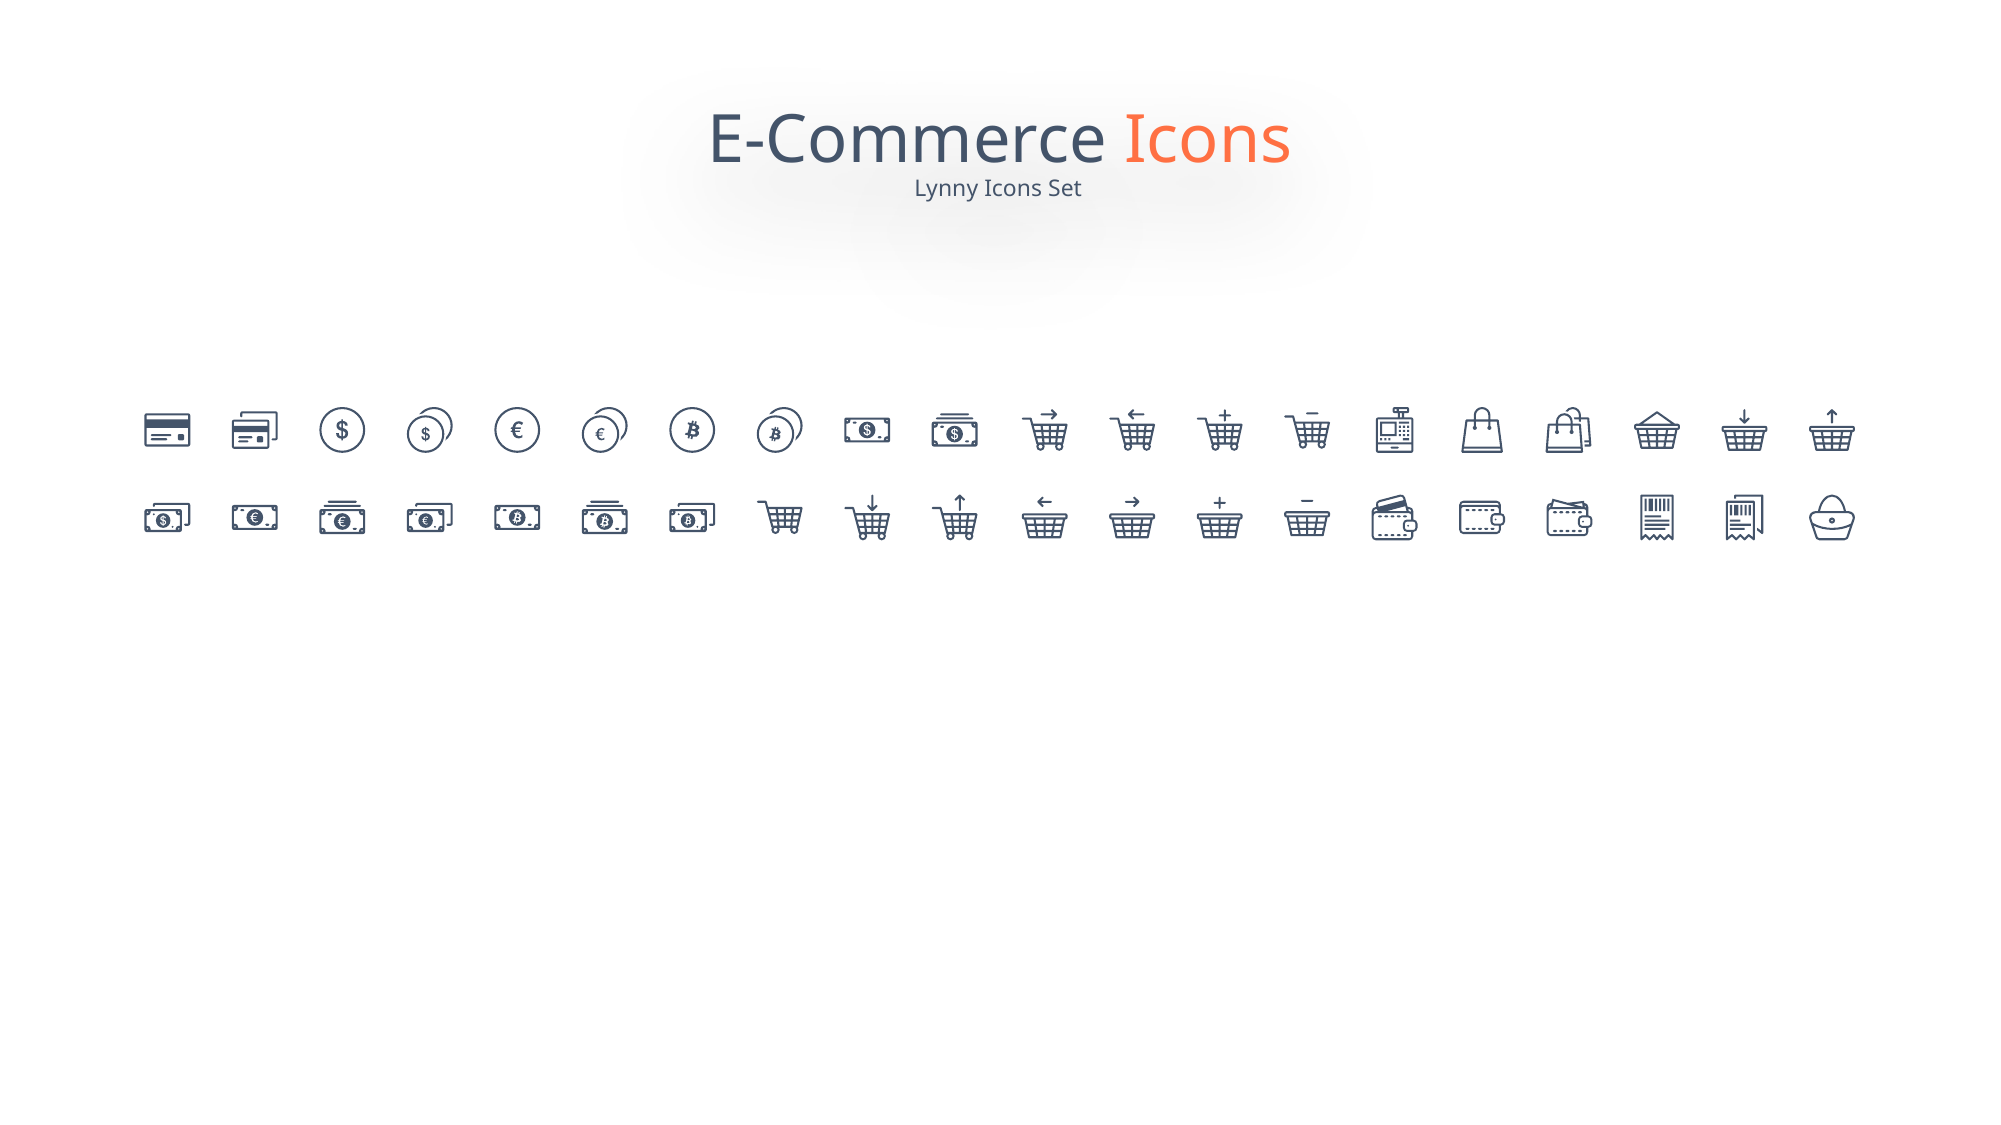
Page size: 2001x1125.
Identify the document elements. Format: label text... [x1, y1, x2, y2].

text_box [1196, 417, 1243, 451]
text_box E-Commerce Icons [692, 88, 1308, 140]
text_box [152, 502, 191, 526]
text_box [144, 413, 191, 447]
text_box [581, 509, 628, 535]
text_box [669, 407, 716, 453]
text_box [1809, 425, 1855, 451]
text_box [1809, 494, 1855, 541]
text_box [1109, 417, 1156, 451]
text_box [756, 500, 803, 535]
text_box [844, 506, 891, 541]
text_box [1218, 409, 1232, 422]
text_box [240, 411, 278, 441]
text_box [581, 407, 628, 453]
text_box [1127, 409, 1145, 420]
text_box [1213, 496, 1226, 510]
text_box [756, 407, 803, 453]
text_box [406, 509, 445, 533]
text_box [494, 407, 541, 453]
text_box [1021, 417, 1068, 451]
text_box [931, 506, 978, 541]
text_box [415, 502, 453, 526]
text_box [1826, 409, 1838, 424]
text_box [1371, 494, 1418, 541]
text_box [319, 407, 366, 453]
text_box [231, 504, 278, 530]
text_box [1739, 409, 1750, 424]
text_box [954, 494, 966, 512]
text_box [931, 421, 978, 447]
text_box [1375, 407, 1414, 453]
text_box [669, 509, 707, 533]
text_box Lynny Icons Set [642, 166, 1361, 209]
text_box [1721, 425, 1768, 451]
text_box [231, 419, 270, 449]
text_box [1196, 513, 1243, 539]
text_box [1634, 411, 1680, 449]
text_box [1109, 513, 1156, 539]
text_box [844, 417, 891, 443]
text_box [1546, 498, 1593, 537]
text_box [1545, 407, 1592, 453]
text_box [1124, 496, 1140, 508]
text_box [1284, 415, 1331, 449]
text_box [1459, 500, 1506, 535]
text_box [1284, 511, 1331, 537]
text_box [144, 509, 182, 533]
text_box [1021, 513, 1068, 539]
text_box [867, 494, 878, 512]
text_box [1037, 496, 1052, 508]
text_box [1640, 494, 1674, 541]
text_box [1040, 409, 1058, 420]
text_box [494, 504, 541, 530]
text_box [1725, 500, 1755, 541]
text_box [1461, 407, 1503, 453]
text_box [319, 509, 366, 535]
text_box [677, 502, 716, 526]
text_box [1734, 494, 1764, 535]
text_box [406, 407, 453, 453]
